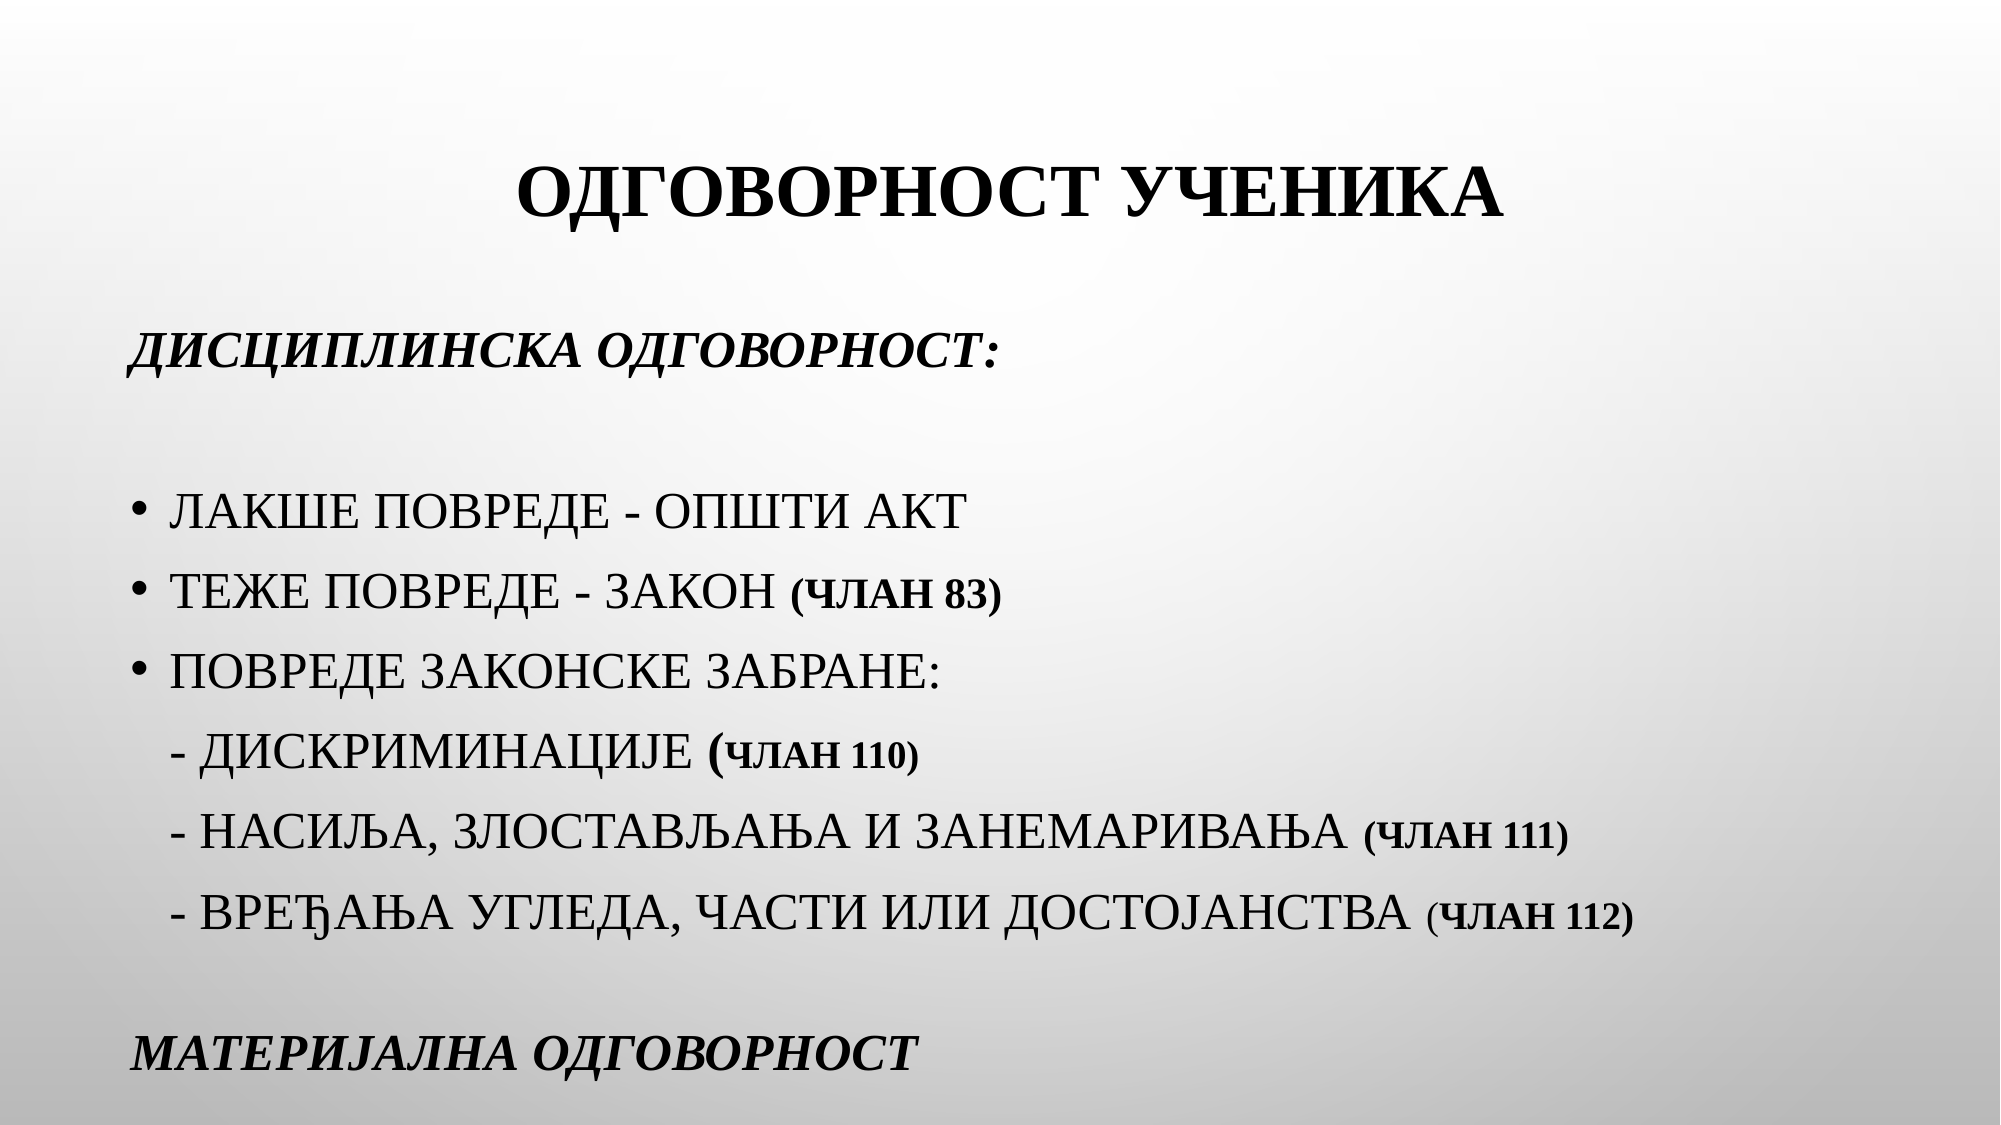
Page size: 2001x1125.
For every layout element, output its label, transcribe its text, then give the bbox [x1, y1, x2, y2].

title одговорност ученика [133, 102, 1888, 283]
picture [0, 0, 2000, 1125]
list Дисциплинска одговорност: лакше повреде - општи акт теже повреде - Закон (члан 83) повреде законске забране: - дискриминације (члан 110) - насиља, злостављања и занемаривања (члан 111) - вређања угледа, части или достојанства (члан 112) Материјална одговорност [115, 295, 1870, 1112]
